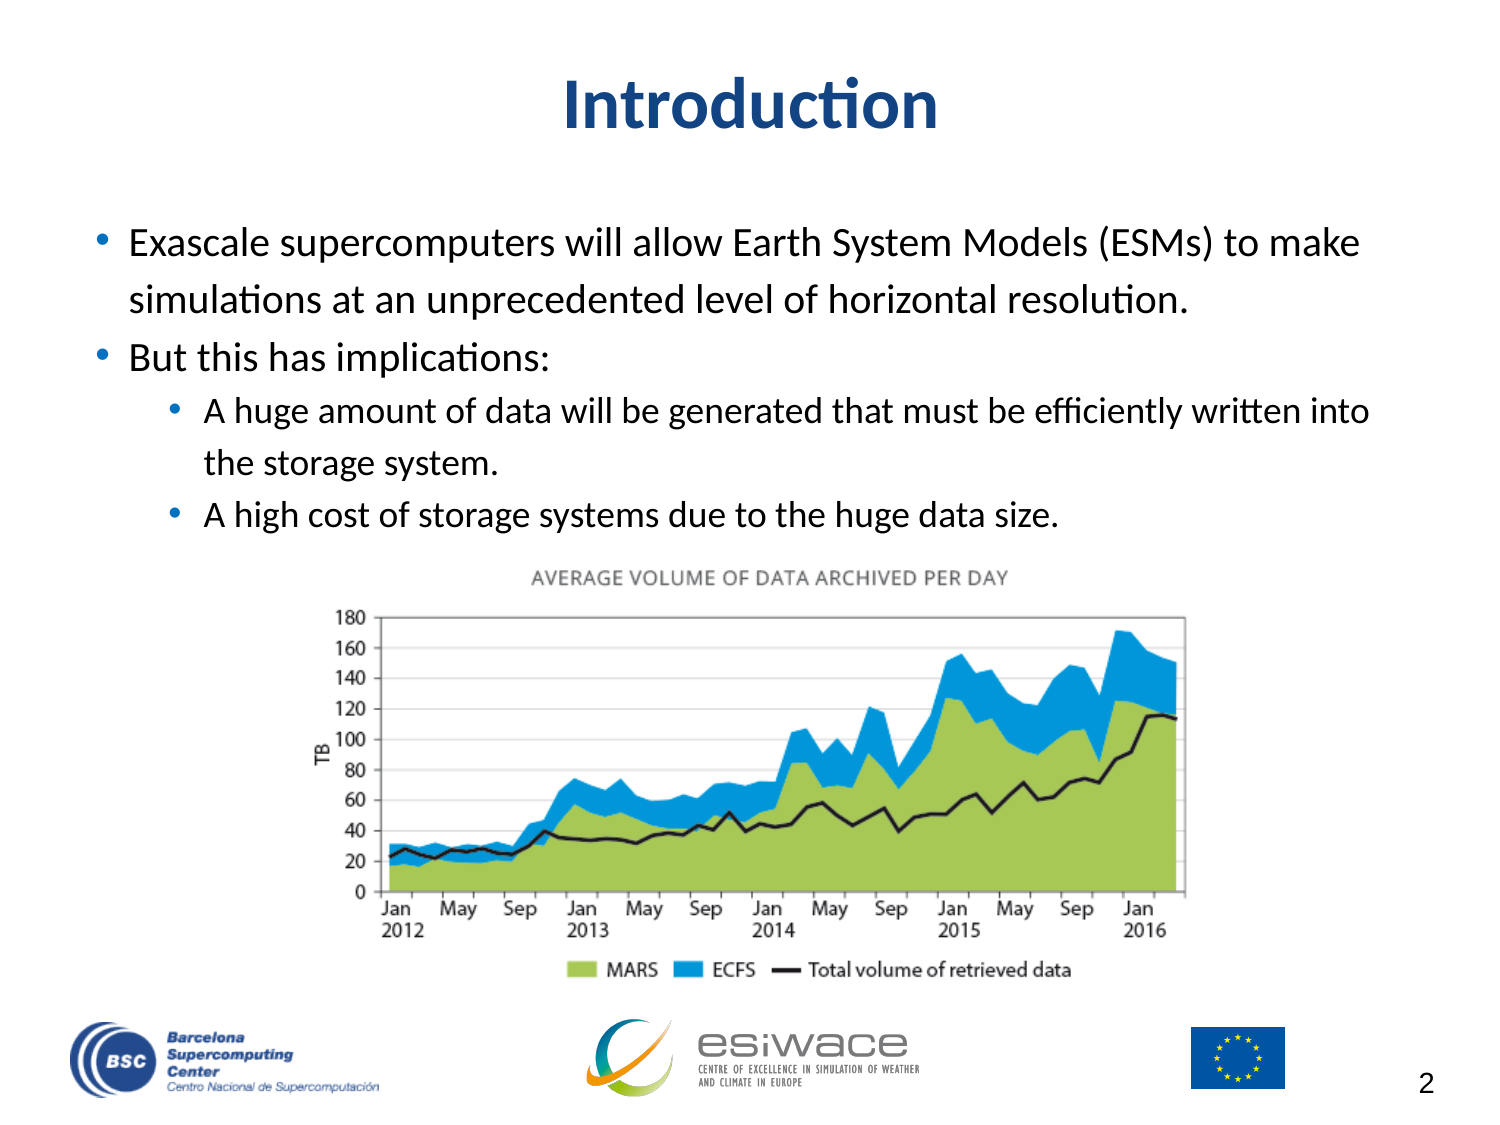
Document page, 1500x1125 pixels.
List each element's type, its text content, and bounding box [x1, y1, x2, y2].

slide_number ‹#› [1403, 1038, 1494, 1125]
picture [311, 550, 1191, 1005]
list Exascale supercomputers will allow Earth System Models (ESMs) to make simulations at an unprecedented level of horizontal resolution. But this has implications: A huge amount of data will be generated that must be efficiently written into the storage system. A high cost of storage systems due to the huge data size. [76, 199, 1427, 993]
picture [70, 1022, 379, 1098]
picture [1190, 1027, 1285, 1090]
title Introduction [76, 35, 1427, 174]
picture [580, 1017, 920, 1099]
